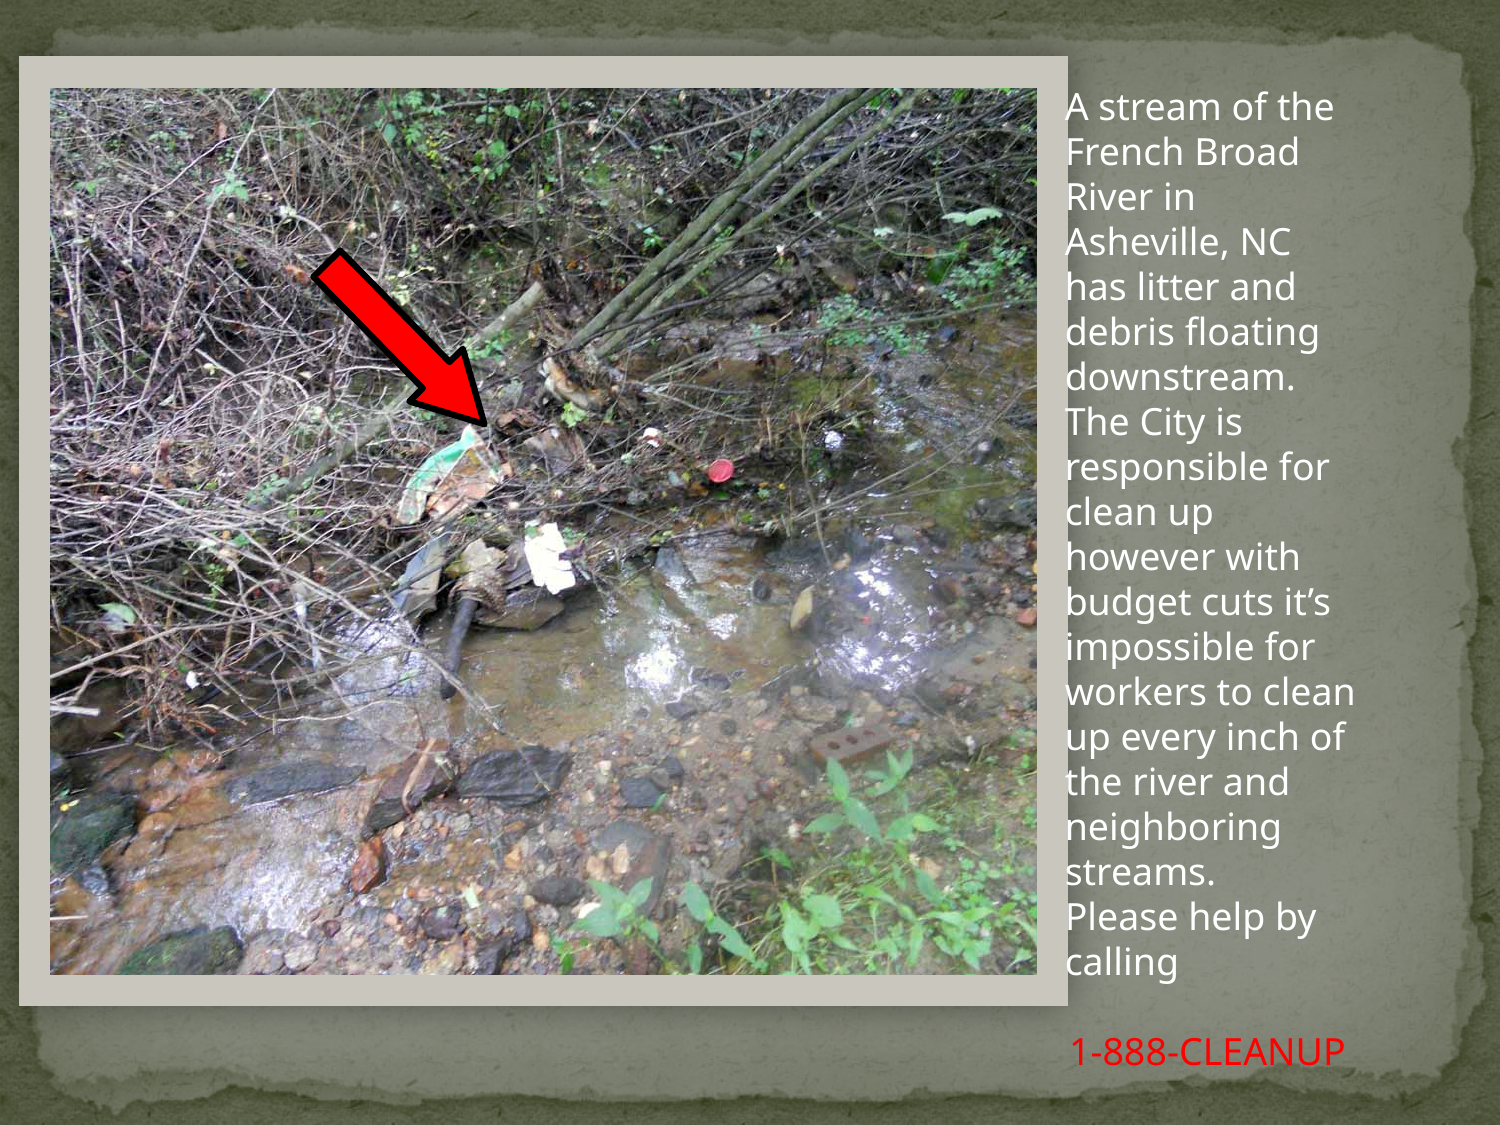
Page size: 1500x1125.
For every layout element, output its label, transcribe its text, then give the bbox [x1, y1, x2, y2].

picture [50, 88, 1037, 975]
text_box A stream of the French Broad River in Asheville, NC has litter and debris floating downstream. The City is responsible for clean up however with budget cuts it’s impossible for workers to clean up every inch of the river and neighboring streams. Please help by calling 1-888-CLEANUP [1050, 76, 1375, 1081]
